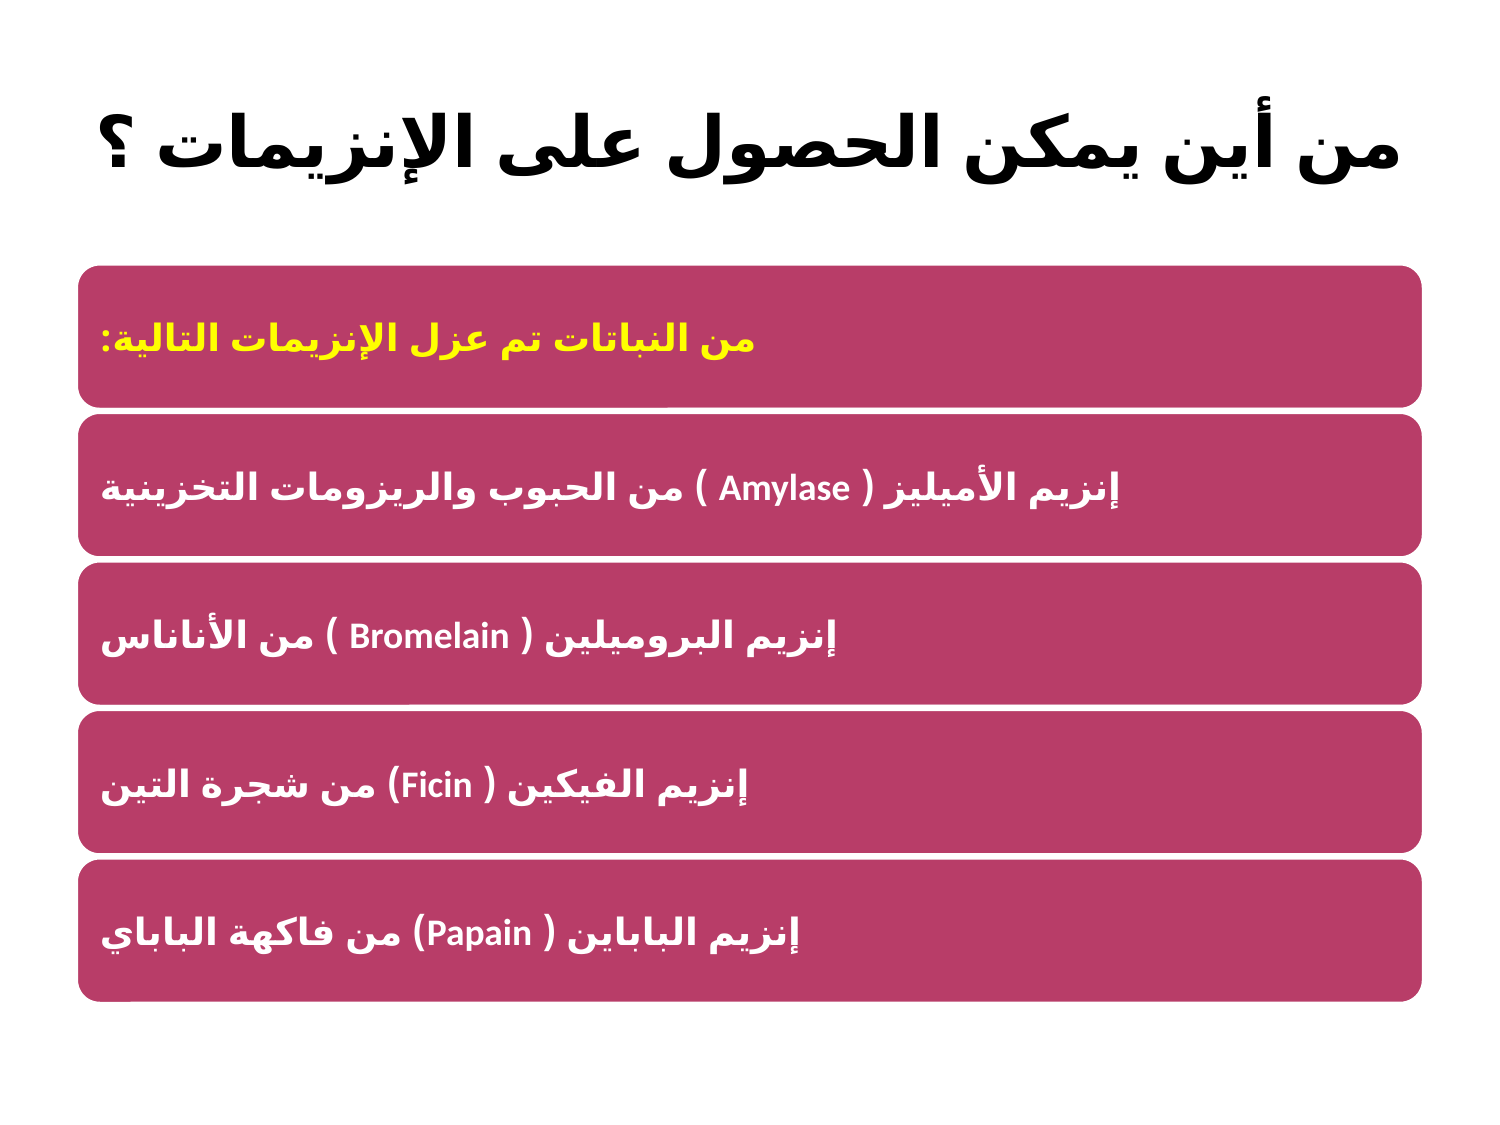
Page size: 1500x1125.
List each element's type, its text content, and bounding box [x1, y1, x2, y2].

title من أين يمكن الحصول على الإنزيمات ؟ [75, 45, 1425, 233]
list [77, 265, 1424, 1002]
